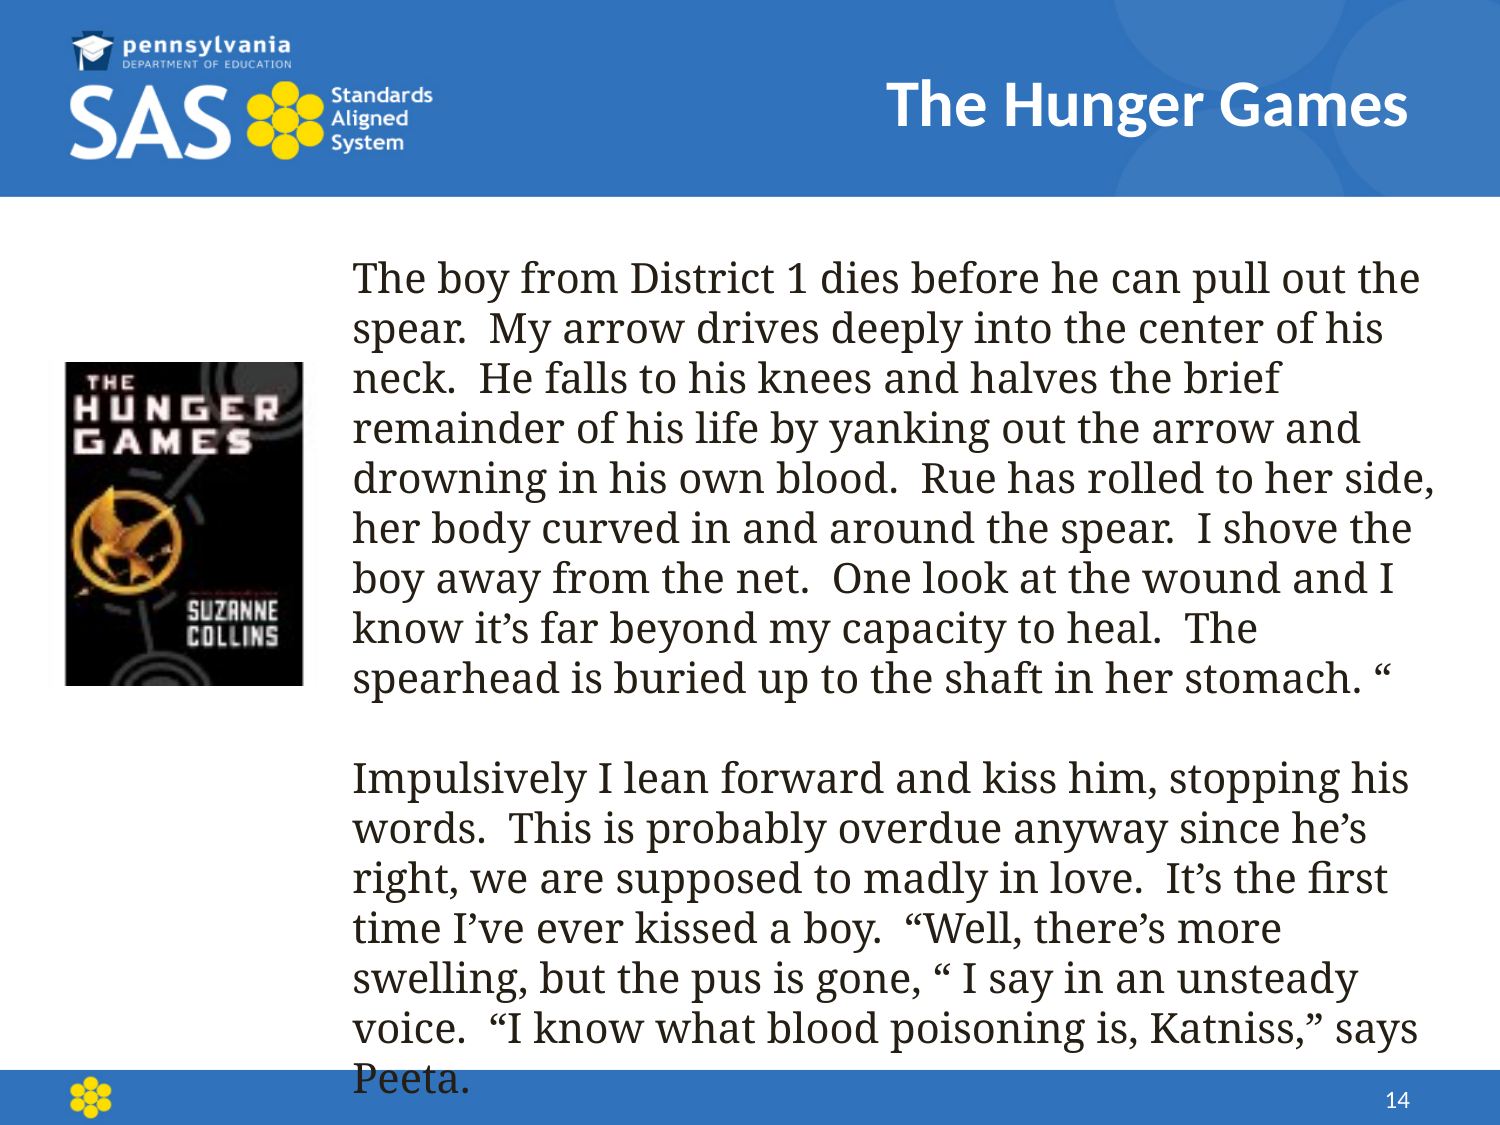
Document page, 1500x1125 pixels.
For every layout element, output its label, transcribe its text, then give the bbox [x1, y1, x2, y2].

picture [0, 0, 1500, 1125]
text_box The boy from District 1 dies before he can pull out the spear. My arrow drives deeply into the center of his neck. He falls to his knees and halves the brief remainder of his life by yanking out the arrow and drowning in his own blood. Rue has rolled to her side, her body curved in and around the spear. I shove the boy away from the net. One look at the wound and I know it’s far beyond my capacity to heal. The spearhead is buried up to the shaft in her stomach. “ Impulsively I lean forward and kiss him, stopping his words. This is probably overdue anyway since he’s right, we are supposed to madly in love. It’s the first time I’ve ever kissed a boy. “Well, there’s more swelling, but the pus is gone, “ I say in an unsteady voice. “I know what blood poisoning is, Katniss,” says Peeta. [337, 244, 1475, 1125]
slide_number 14 [1247, 1072, 1425, 1125]
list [24, 362, 349, 687]
title The Hunger Games [748, 0, 1426, 201]
